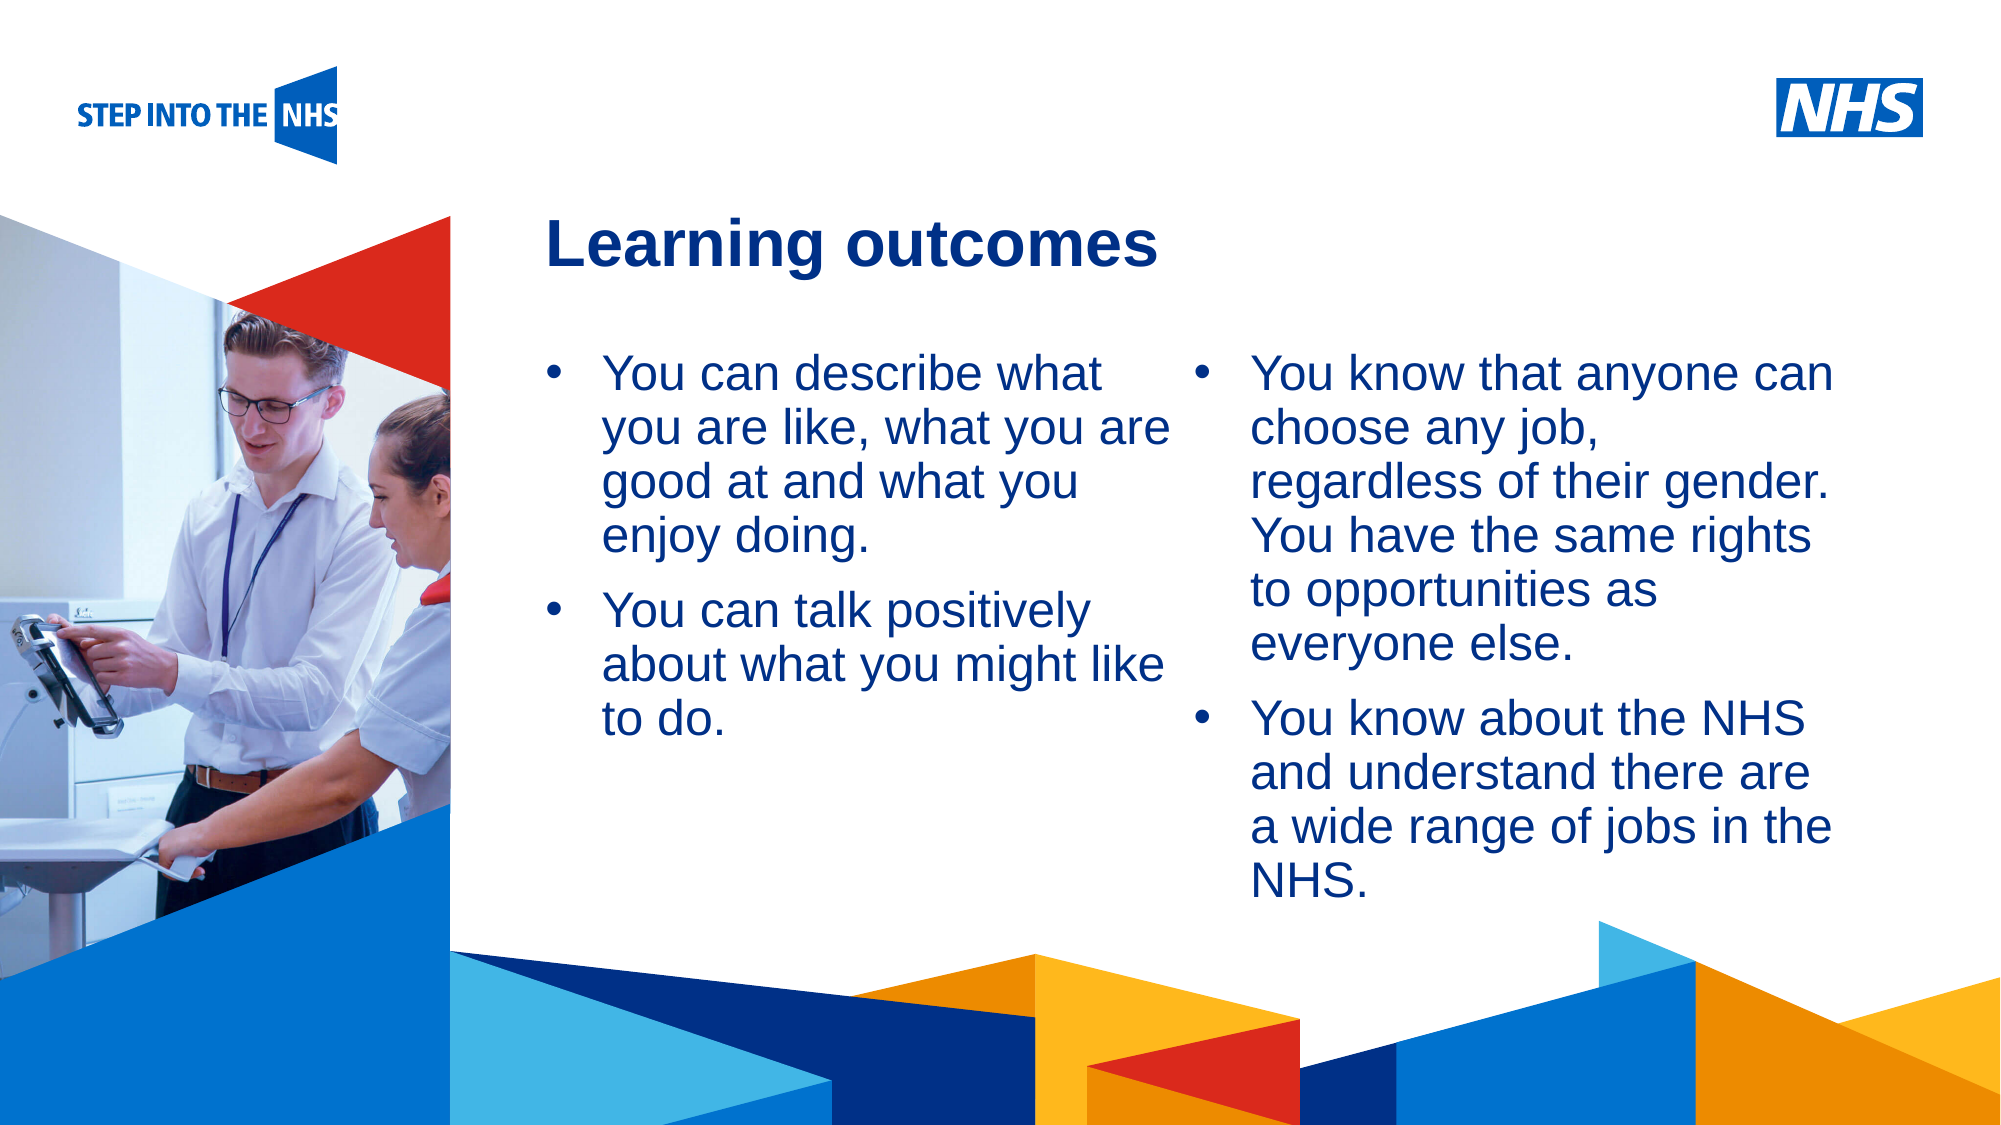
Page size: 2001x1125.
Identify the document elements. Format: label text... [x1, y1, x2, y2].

title Learning outcomes [545, 208, 1672, 296]
picture [0, 214, 451, 981]
list You can describe what you are like, what you are good at and what you enjoy doing. You can talk positively about what you might like to do. You know that anyone can choose any job, regardless of their gender. You have the same rights to opportunities as everyone else. You know about the NHS and understand there are a wide range of jobs in the NHS. [545, 347, 1842, 954]
